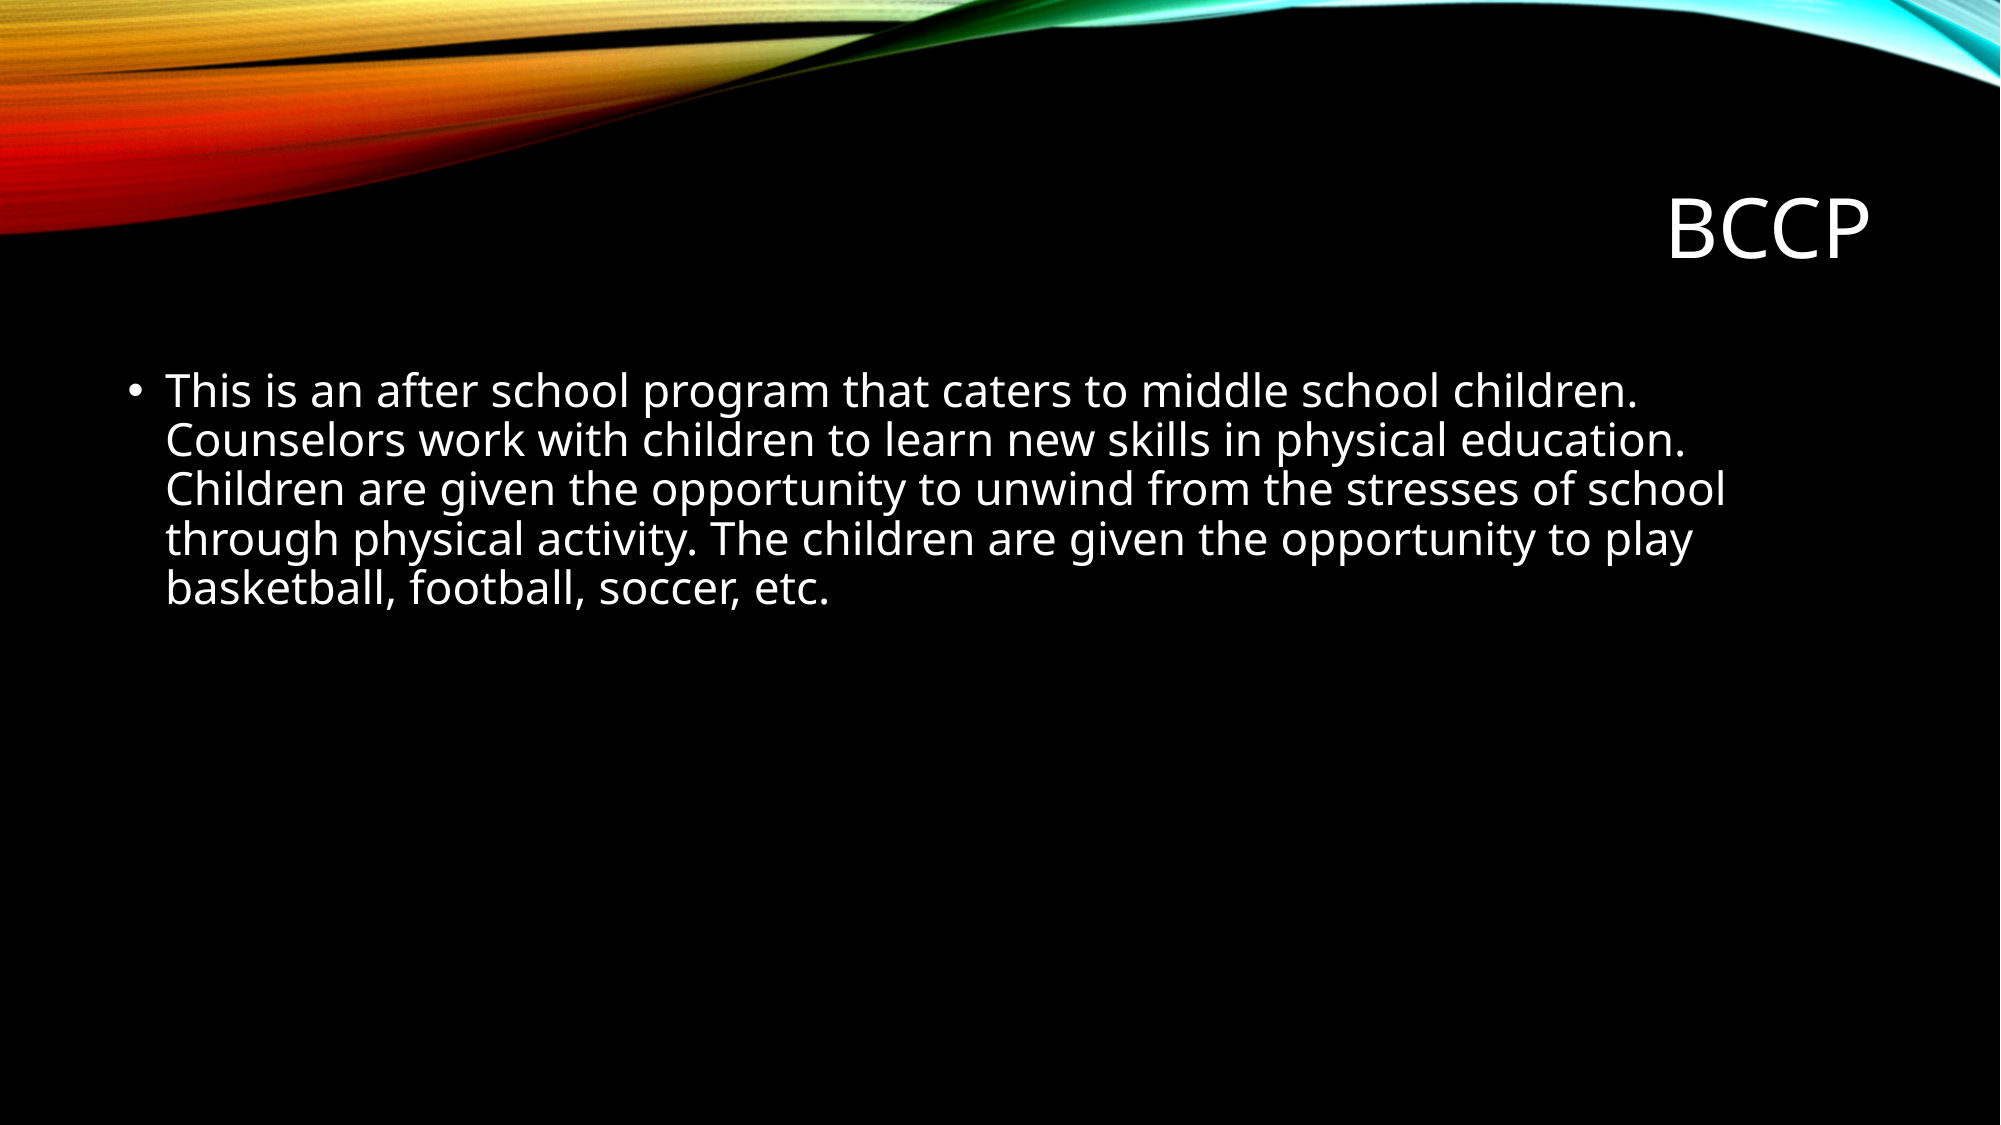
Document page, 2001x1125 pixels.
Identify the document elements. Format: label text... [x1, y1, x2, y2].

list This is an after school program that caters to middle school children. Counselors work with children to learn new skills in physical education. Children are given the opportunity to unwind from the stresses of school through physical activity. The children are given the opportunity to play basketball, football, soccer, etc. [112, 360, 1888, 1021]
picture [0, 0, 2000, 237]
title BCCP [474, 125, 1888, 338]
